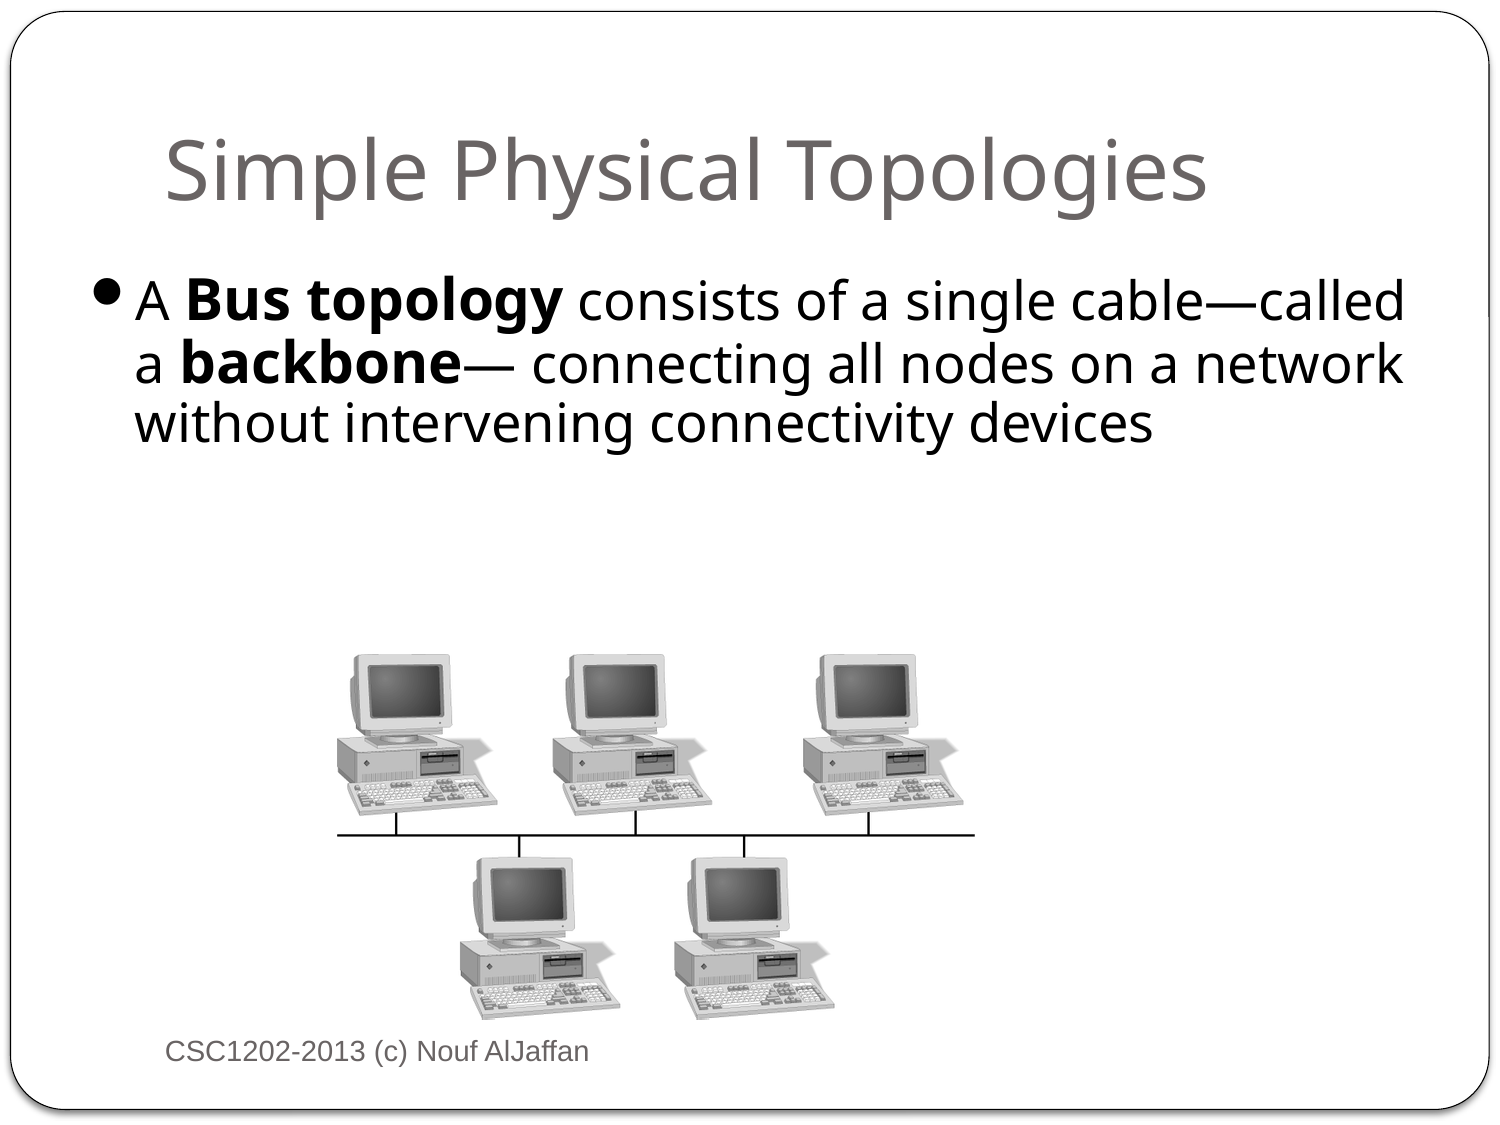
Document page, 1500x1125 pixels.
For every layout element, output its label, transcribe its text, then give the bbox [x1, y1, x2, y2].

list A Bus topology consists of a single cable—called a backbone— connecting all nodes on a network without intervening connectivity devices [75, 262, 1425, 610]
footer CSC1202-2013 (c) Nouf AlJaffan [150, 1012, 800, 1088]
title Simple Physical Topologies [150, 45, 1425, 233]
picture [337, 649, 976, 1020]
